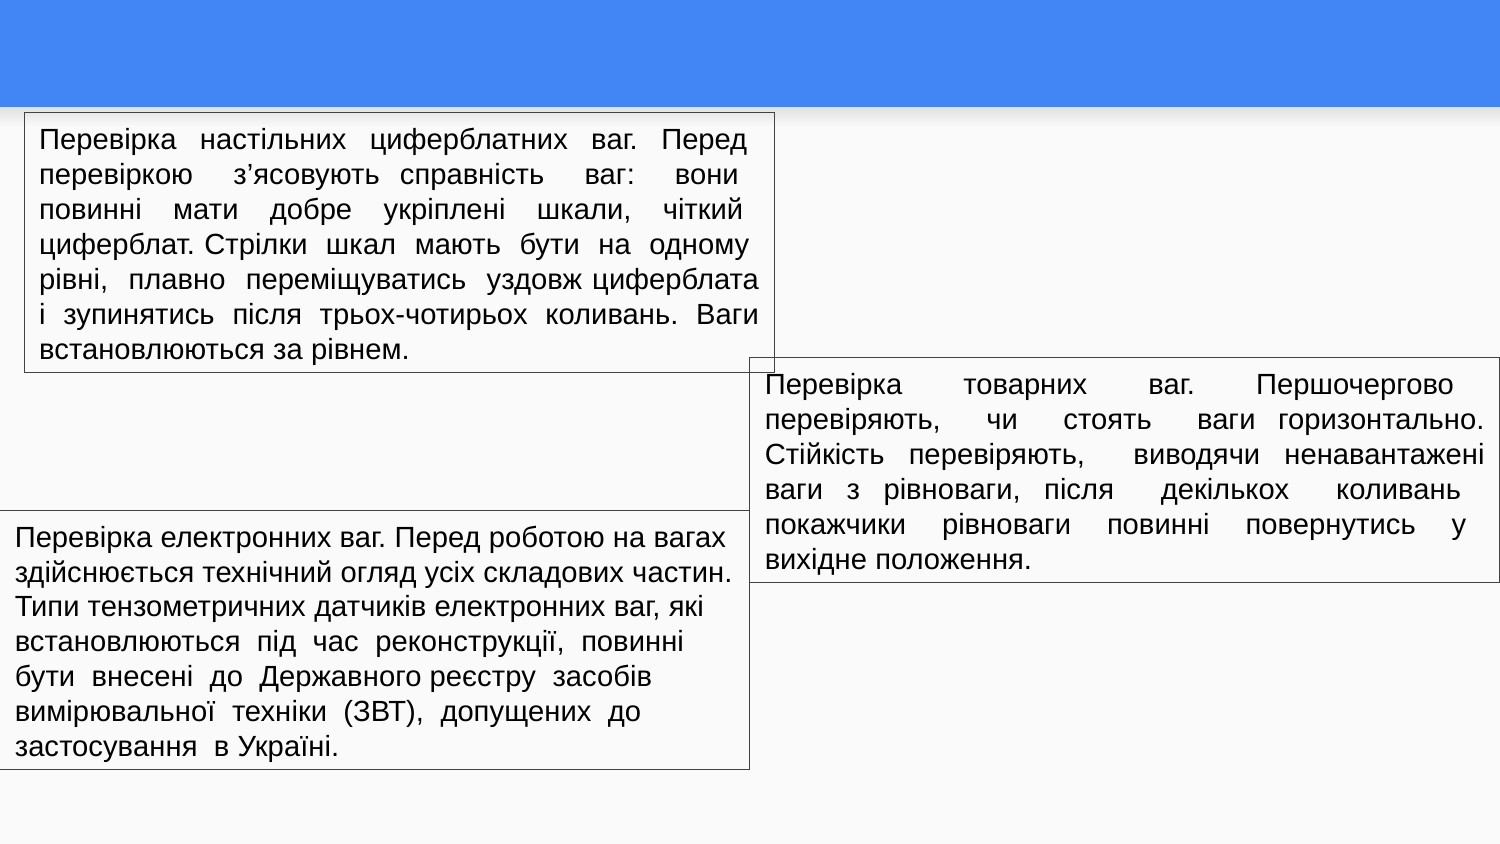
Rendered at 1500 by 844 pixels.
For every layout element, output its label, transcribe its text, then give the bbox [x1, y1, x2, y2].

text_box Перевірка електронних ваг. Перед роботою на вагах здійснюється технічний огляд усіх складових частин. Типи тензометричних датчиків електронних ваг, які встановлюються під час реконструкції, повинні бути внесені до Державного реєстру засобів вимірювальної техніки (ЗВТ), допущених до застосування в Україні. [0, 510, 750, 770]
text_box Перевірка настільних циферблатних ваг. Перед перевіркою з’ясовують справність ваг: вони повинні мати добре укріплені шкали, чіткий циферблат. Стрілки шкал мають бути на одному рівні, плавно переміщуватись уздовж циферблата і зупинятись після трьох-чотирьох коливань. Ваги встановлюються за рівнем. [24, 112, 775, 373]
text_box Перевірка товарних ваг. Першочергово перевіряють, чи стоять ваги горизонтально. Стійкість перевіряють, виводячи ненавантажені ваги з рівноваги, після декількох коливань покажчики рівноваги повинні повернутись у вихідне положення. [749, 357, 1500, 583]
